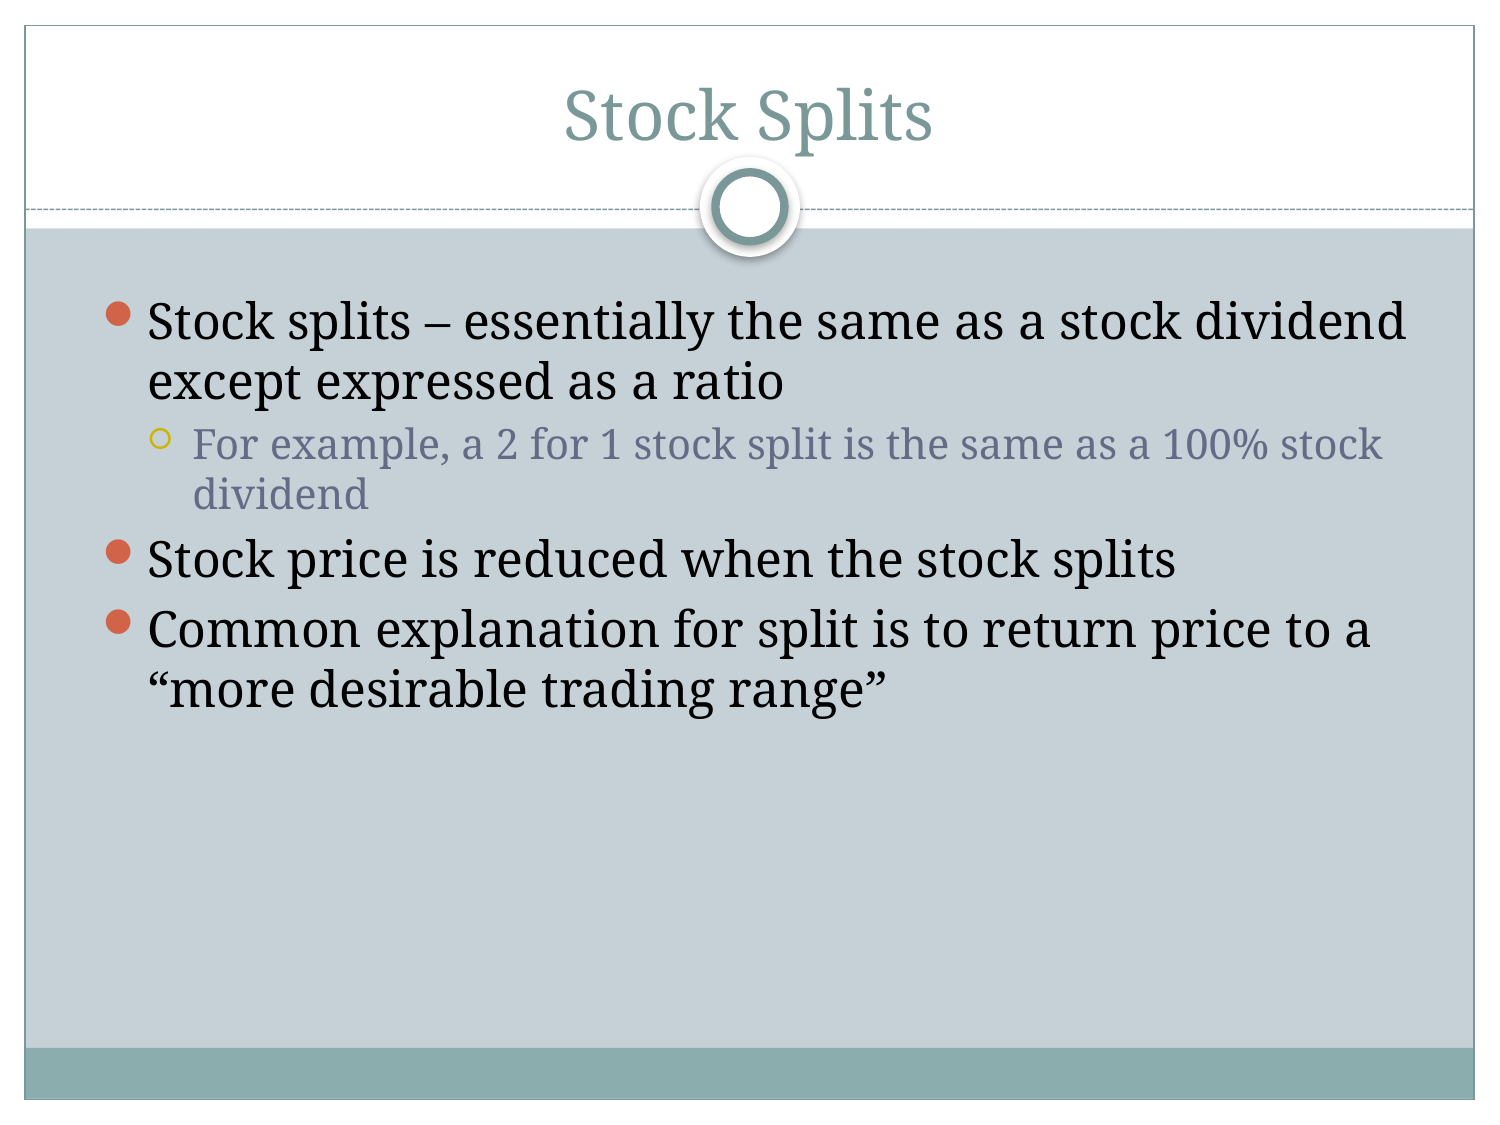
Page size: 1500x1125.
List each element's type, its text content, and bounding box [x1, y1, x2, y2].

title Stock Splits [49, 37, 1450, 162]
list Stock splits – essentially the same as a stock dividend except expressed as a ratio For example, a 2 for 1 stock split is the same as a 100% stock dividend Stock price is reduced when the stock splits Common explanation for split is to return price to a “more desirable trading range” [87, 281, 1438, 1025]
